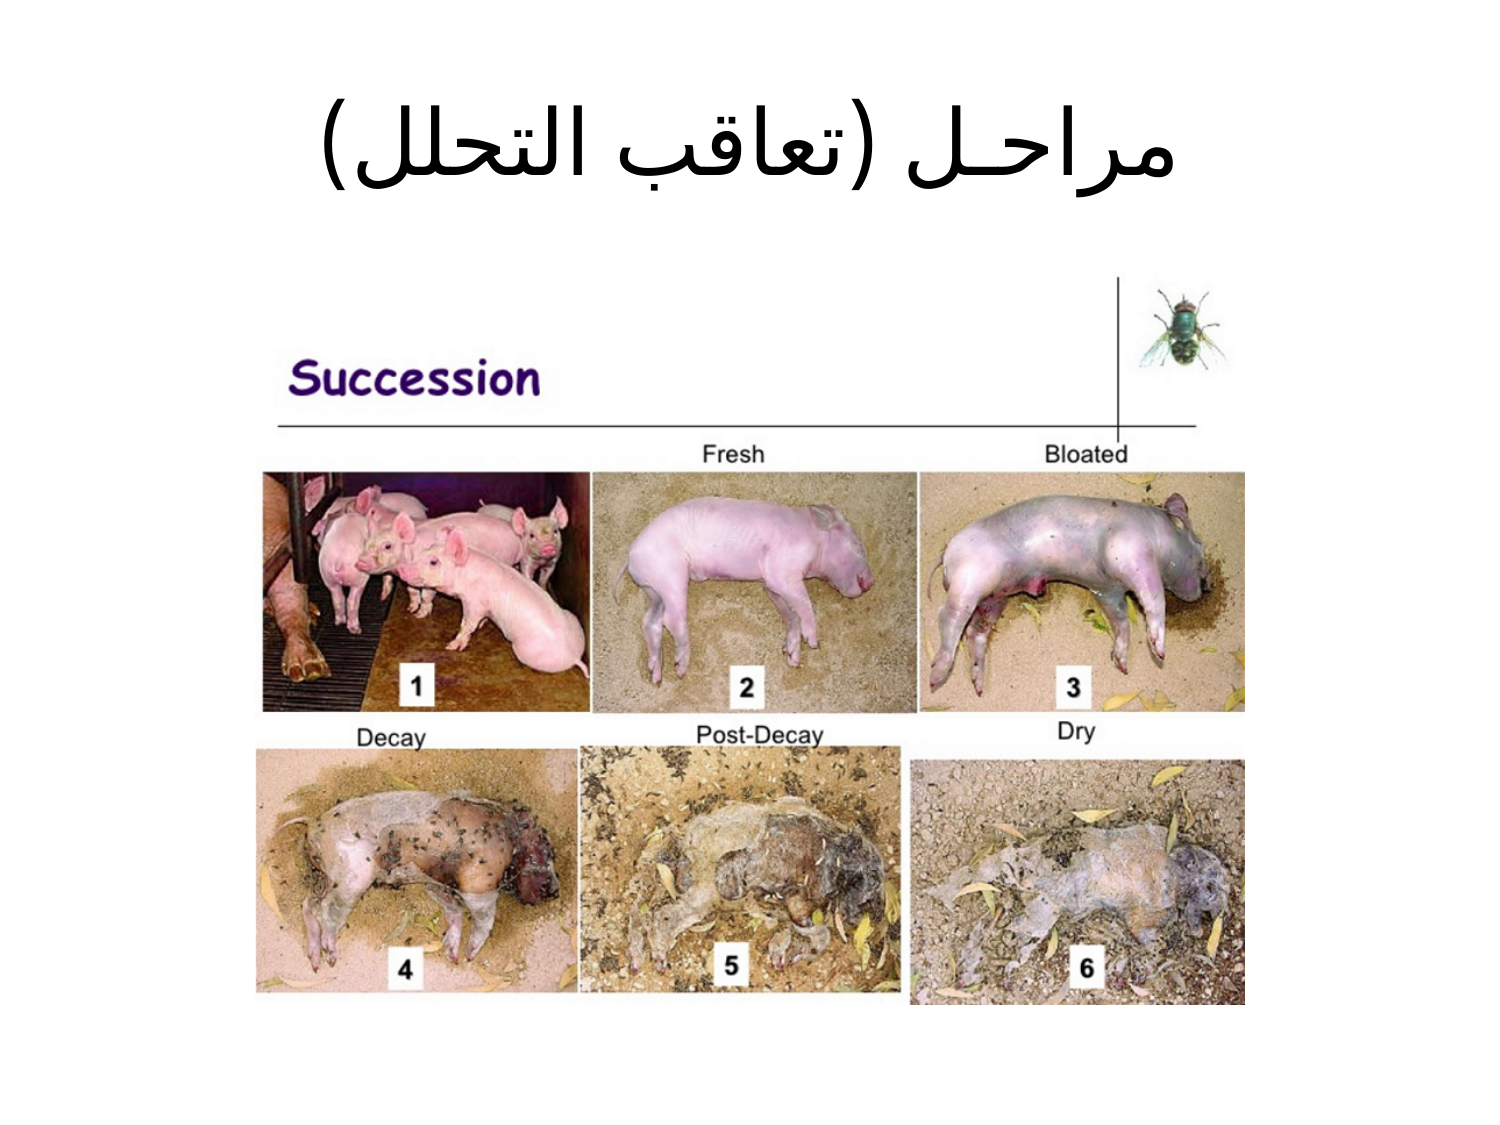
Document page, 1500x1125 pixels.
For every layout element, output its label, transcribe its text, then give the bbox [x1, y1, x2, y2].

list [255, 262, 1245, 1006]
title مراحـل (تعاقب التحلل) [75, 45, 1425, 233]
